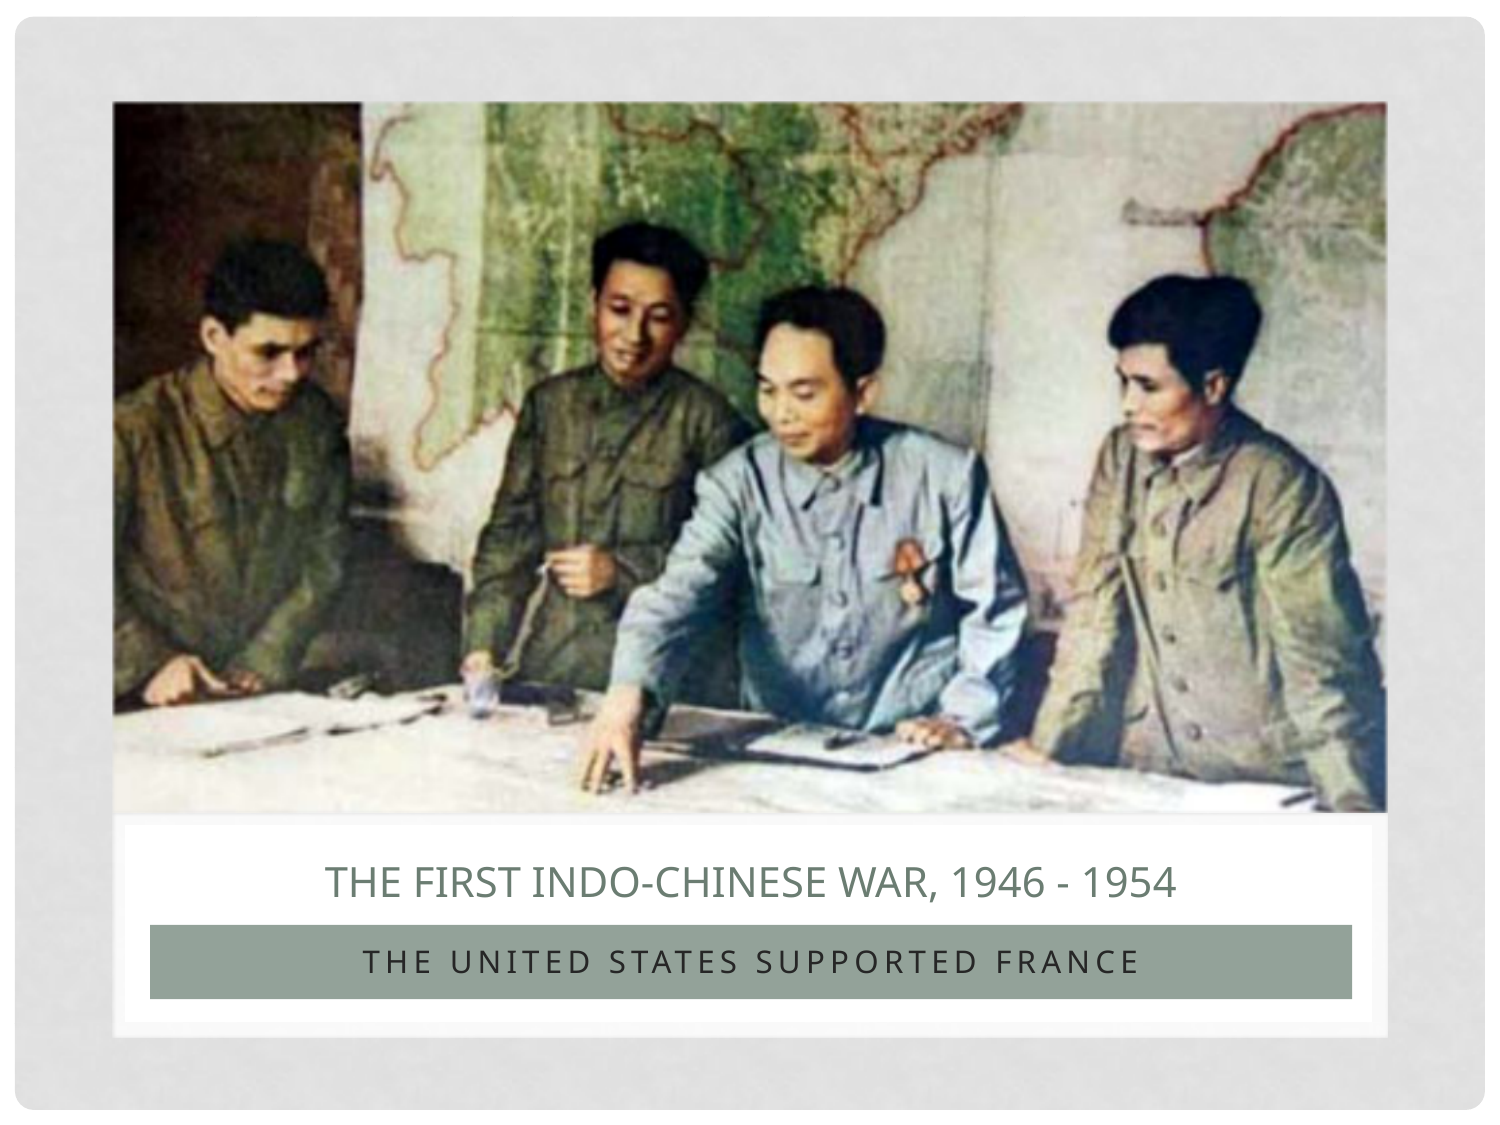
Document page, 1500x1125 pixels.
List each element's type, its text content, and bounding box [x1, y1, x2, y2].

list The United States Supported France [156, 927, 1346, 994]
title The First indo-chinese war, 1946 - 1954 [150, 837, 1353, 924]
picture [112, 101, 1388, 813]
